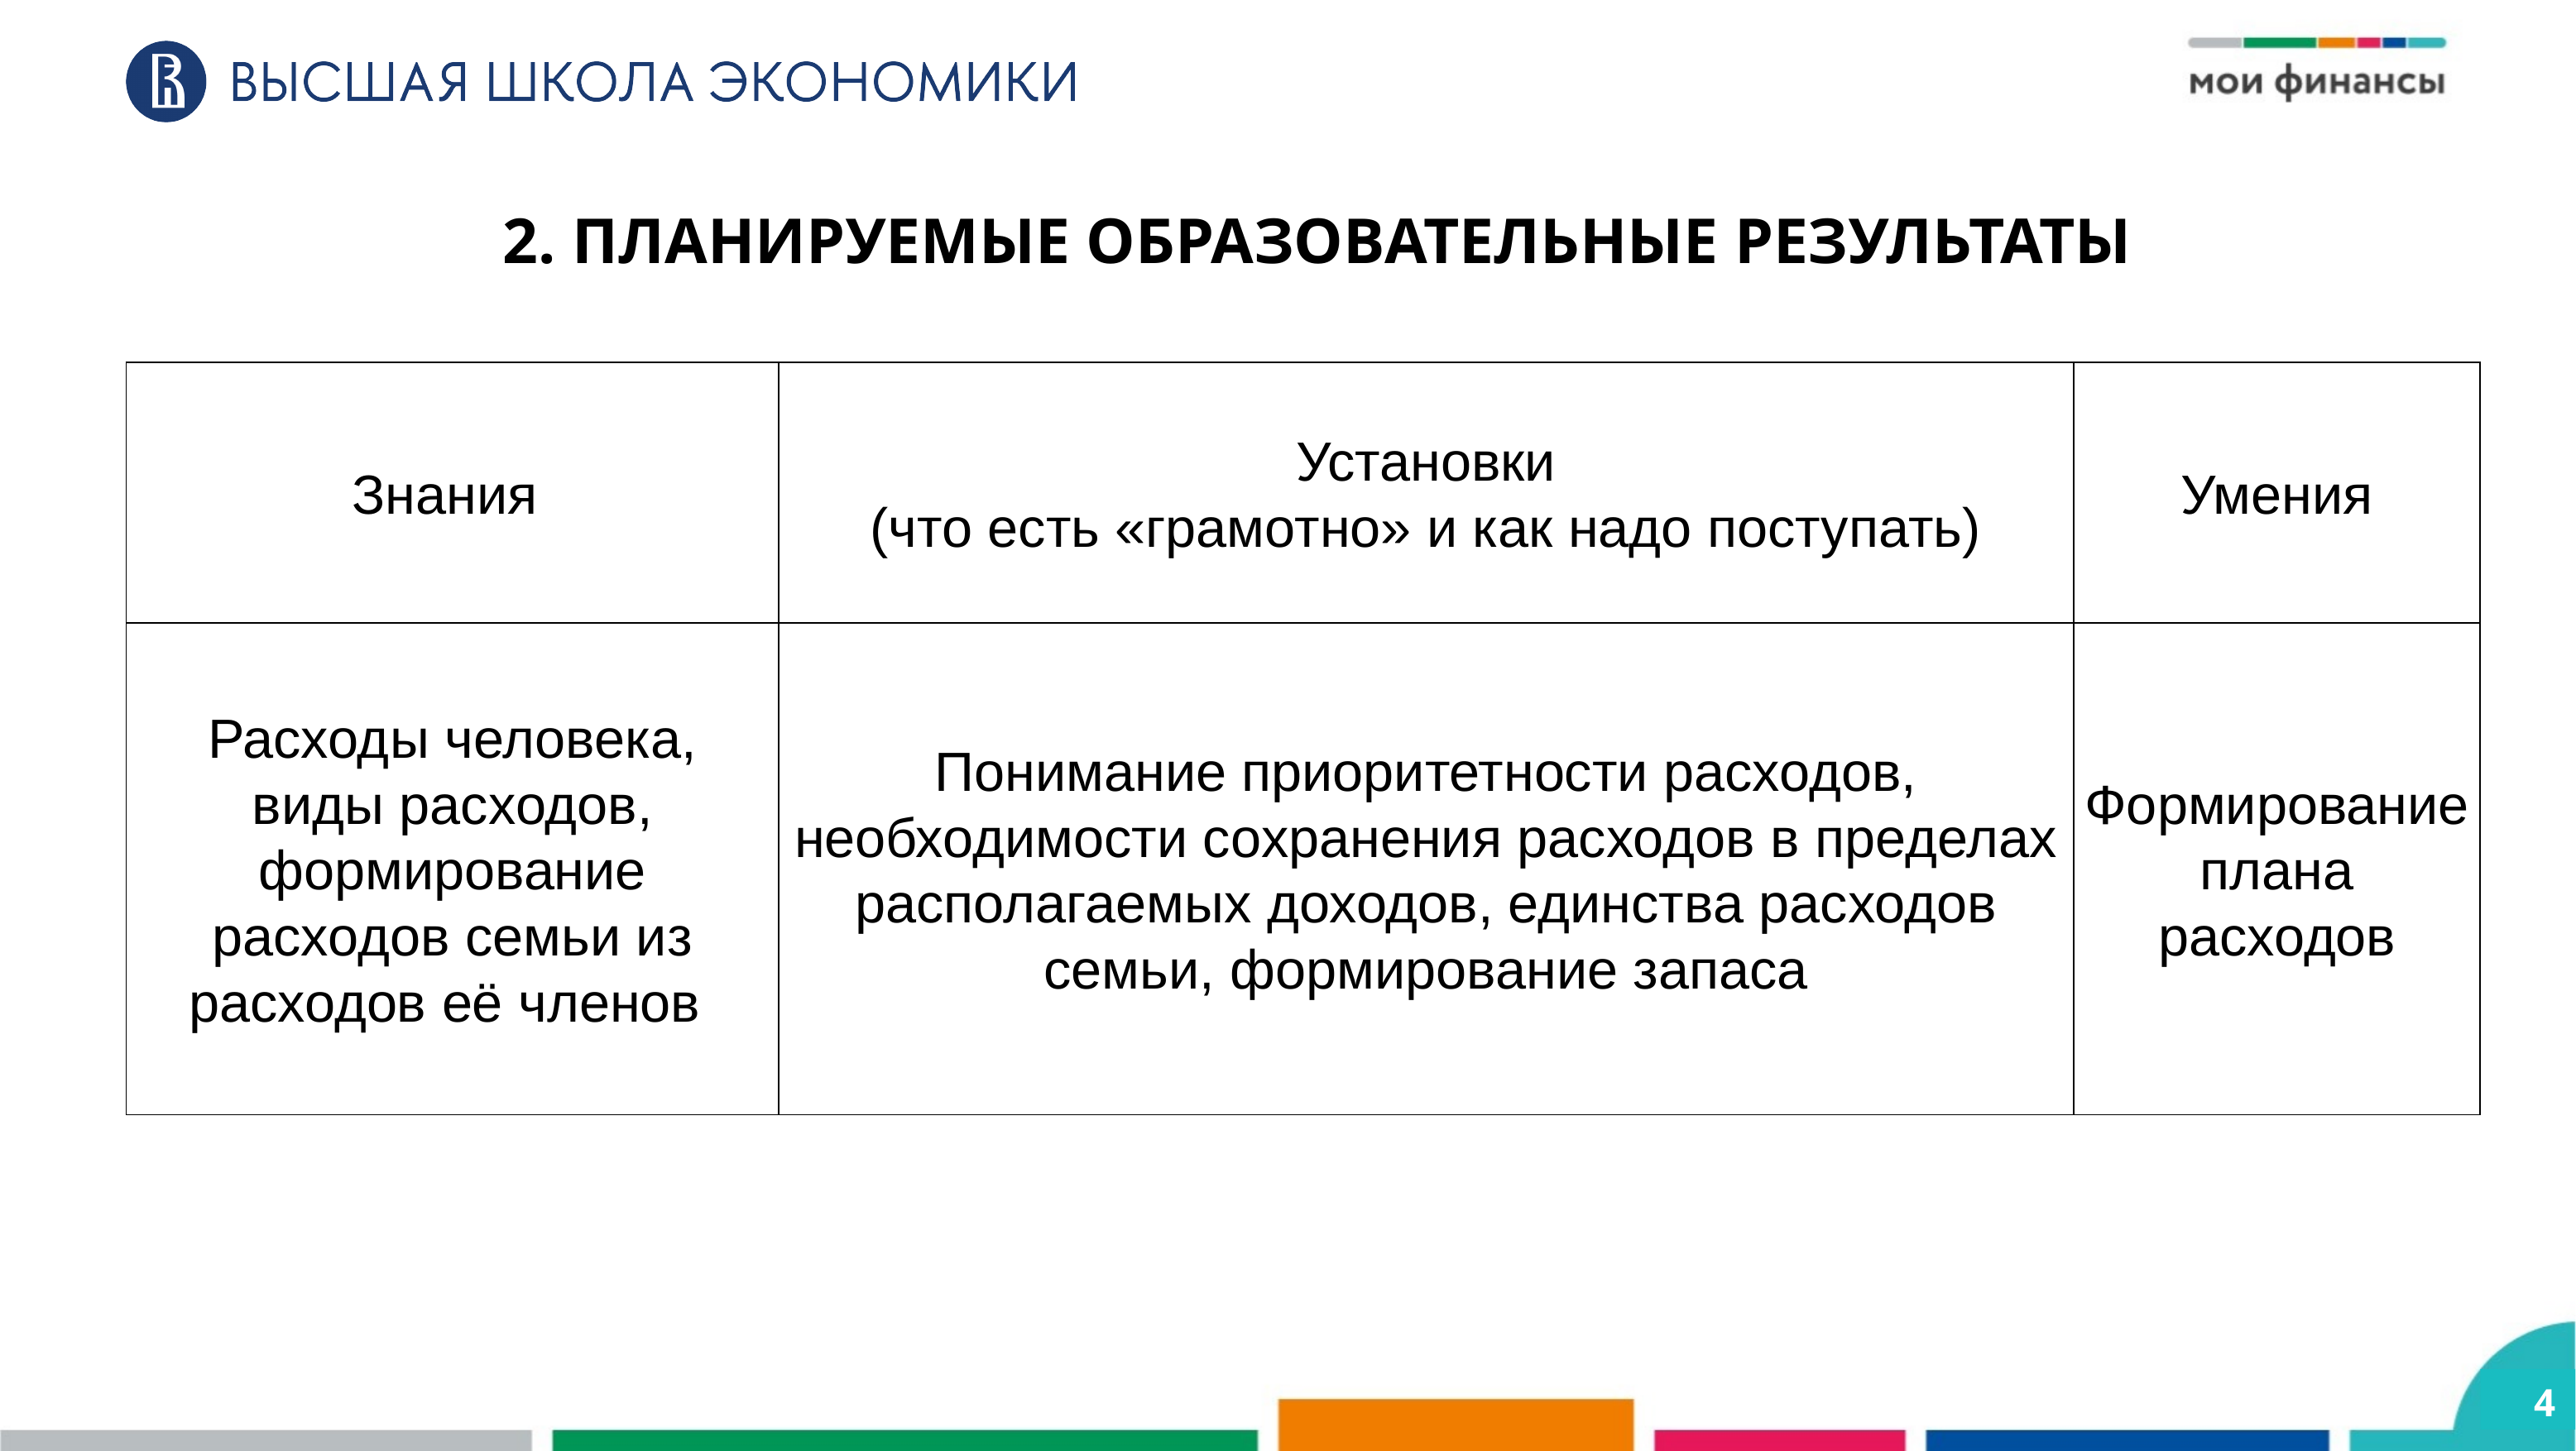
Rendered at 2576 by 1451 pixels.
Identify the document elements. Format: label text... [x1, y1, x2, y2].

table_cell Формирование плана расходов [2075, 624, 2479, 1114]
text_box 4 [2480, 1368, 2576, 1430]
table_cell Понимание приоритетности расходов, необходимости сохранения расходов в пределах располагаемых доходов, единства расходов семьи, формирование запаса [780, 624, 2073, 1114]
picture [0, 0, 2576, 1451]
table_header Установки (что есть «грамотно» и как надо поступать) [780, 363, 2073, 622]
table_header Знания [127, 363, 778, 622]
table_cell Расходы человека, виды расходов, формирование расходов семьи из расходов её членов [127, 624, 778, 1114]
text_box 2. ПЛАНИРУЕМЫЕ ОБРАЗОВАТЕЛЬНЫЕ РЕЗУЛЬТАТЫ [44, 192, 2576, 361]
table_header Умения [2075, 363, 2479, 622]
